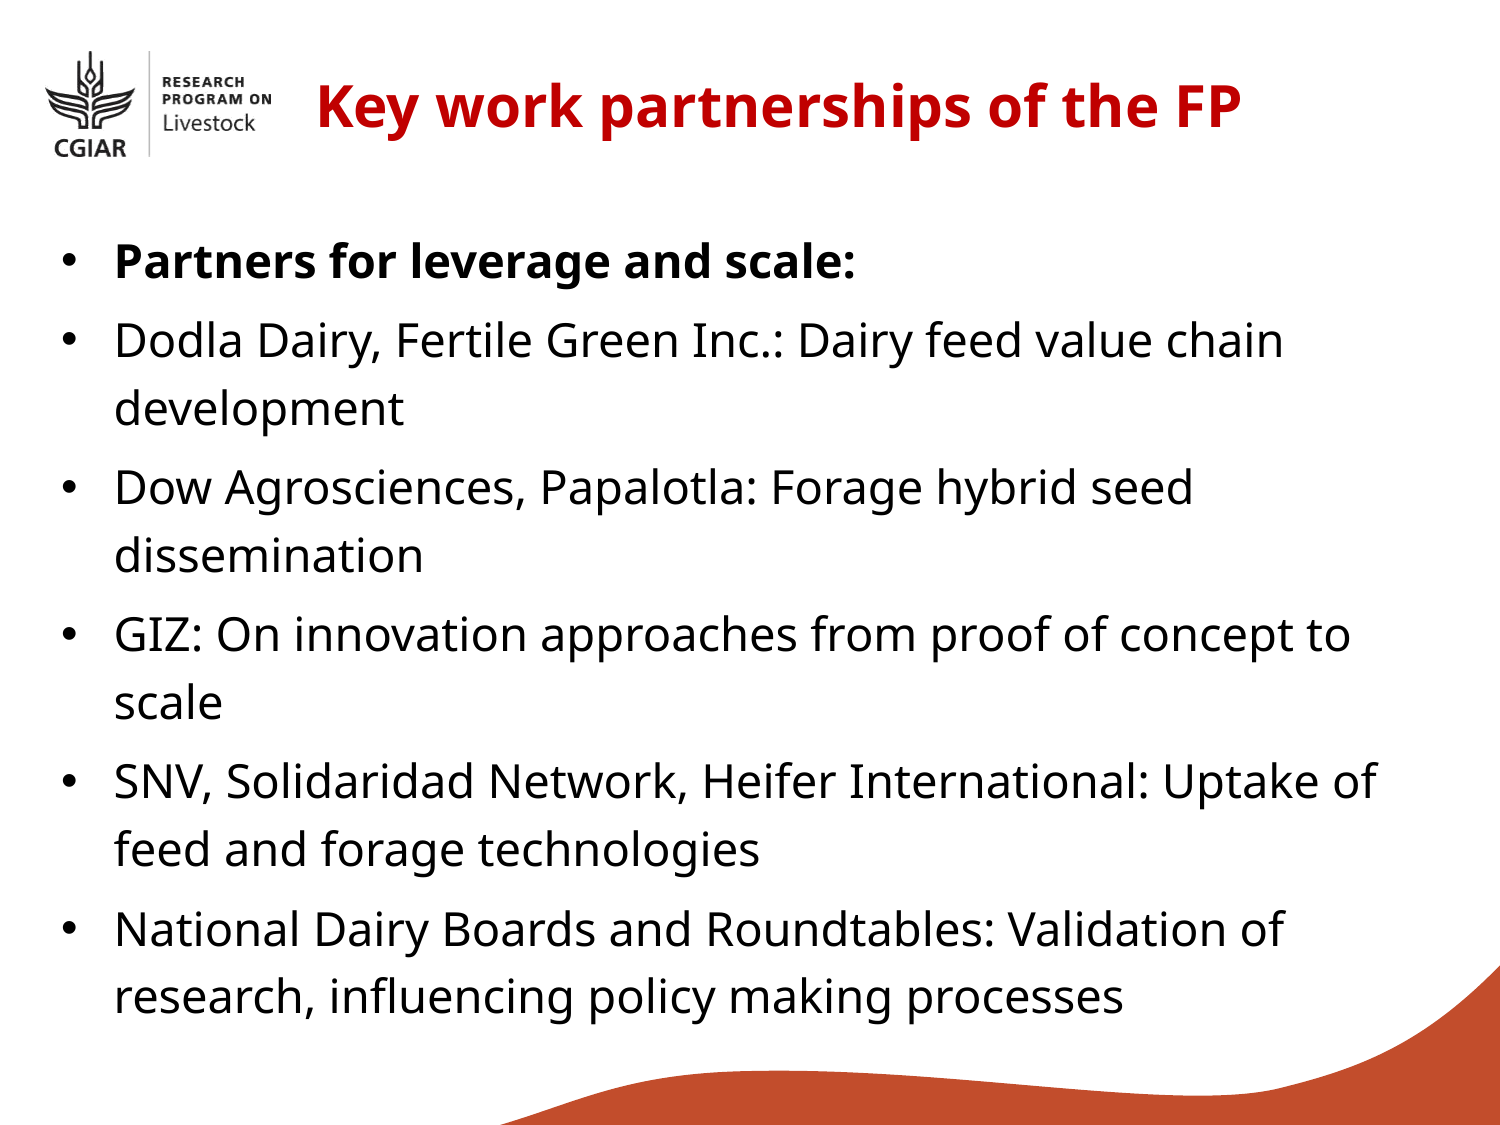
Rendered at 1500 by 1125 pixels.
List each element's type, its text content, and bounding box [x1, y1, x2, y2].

list Partners for leverage and scale: Dodla Dairy, Fertile Green Inc.: Dairy feed value chain development Dow Agrosciences, Papalotla: Forage hybrid seed dissemination GIZ: On innovation approaches from proof of concept to scale SNV, Solidaridad Network, Heifer International: Uptake of feed and forage technologies National Dairy Boards and Roundtables: Validation of research, influencing policy making processes [45, 212, 1463, 1038]
picture [45, 51, 271, 157]
list Key work partnerships of the FP [300, 33, 1463, 175]
